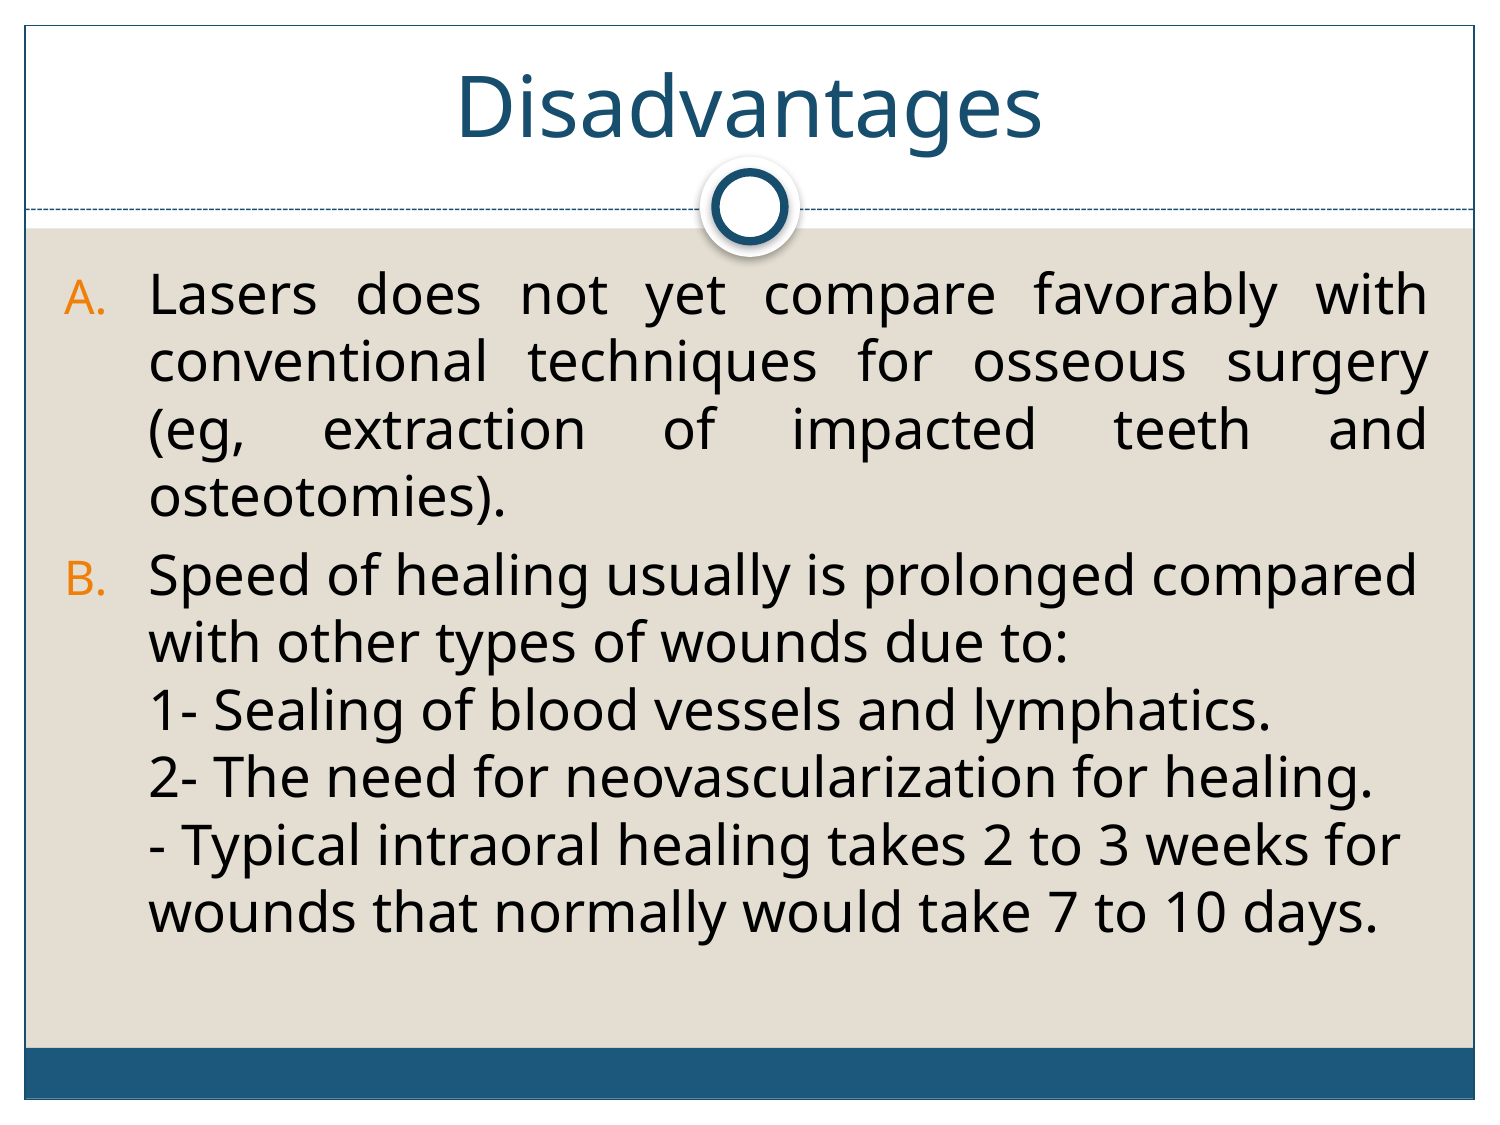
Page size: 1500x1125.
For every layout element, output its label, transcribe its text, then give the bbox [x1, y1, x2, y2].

title Disadvantages [49, 37, 1450, 162]
list Lasers does not yet compare favorably with conventional techniques for osseous surgery (eg, extraction of impacted teeth and osteotomies). Speed of healing usually is prolonged compared with other types of wounds due to: 1- Sealing of blood vessels and lymphatics. 2- The need for neovascularization for healing. - Typical intraoral healing takes 2 to 3 weeks for wounds that normally would take 7 to 10 days. [49, 250, 1445, 1001]
